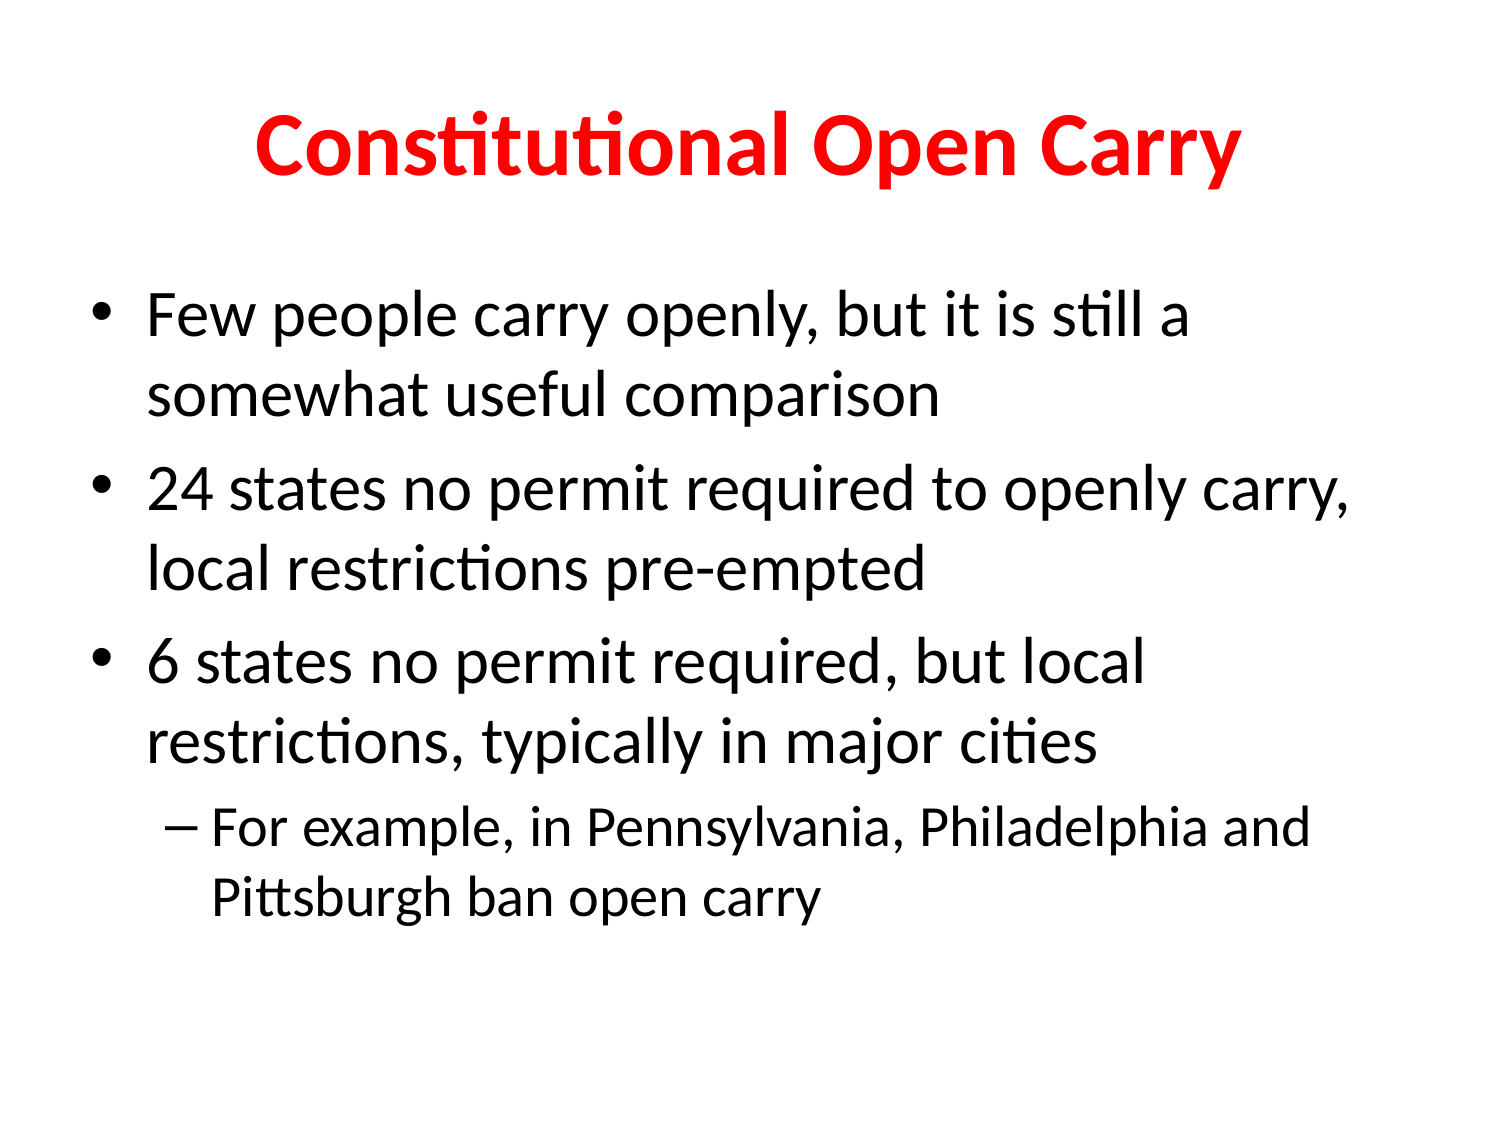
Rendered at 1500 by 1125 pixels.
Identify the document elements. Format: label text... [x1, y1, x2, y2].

list Few people carry openly, but it is still a somewhat useful comparison 24 states no permit required to openly carry, local restrictions pre-empted 6 states no permit required, but local restrictions, typically in major cities For example, in Pennsylvania, Philadelphia and Pittsburgh ban open carry [75, 262, 1425, 1005]
title Constitutional Open Carry [75, 45, 1425, 233]
